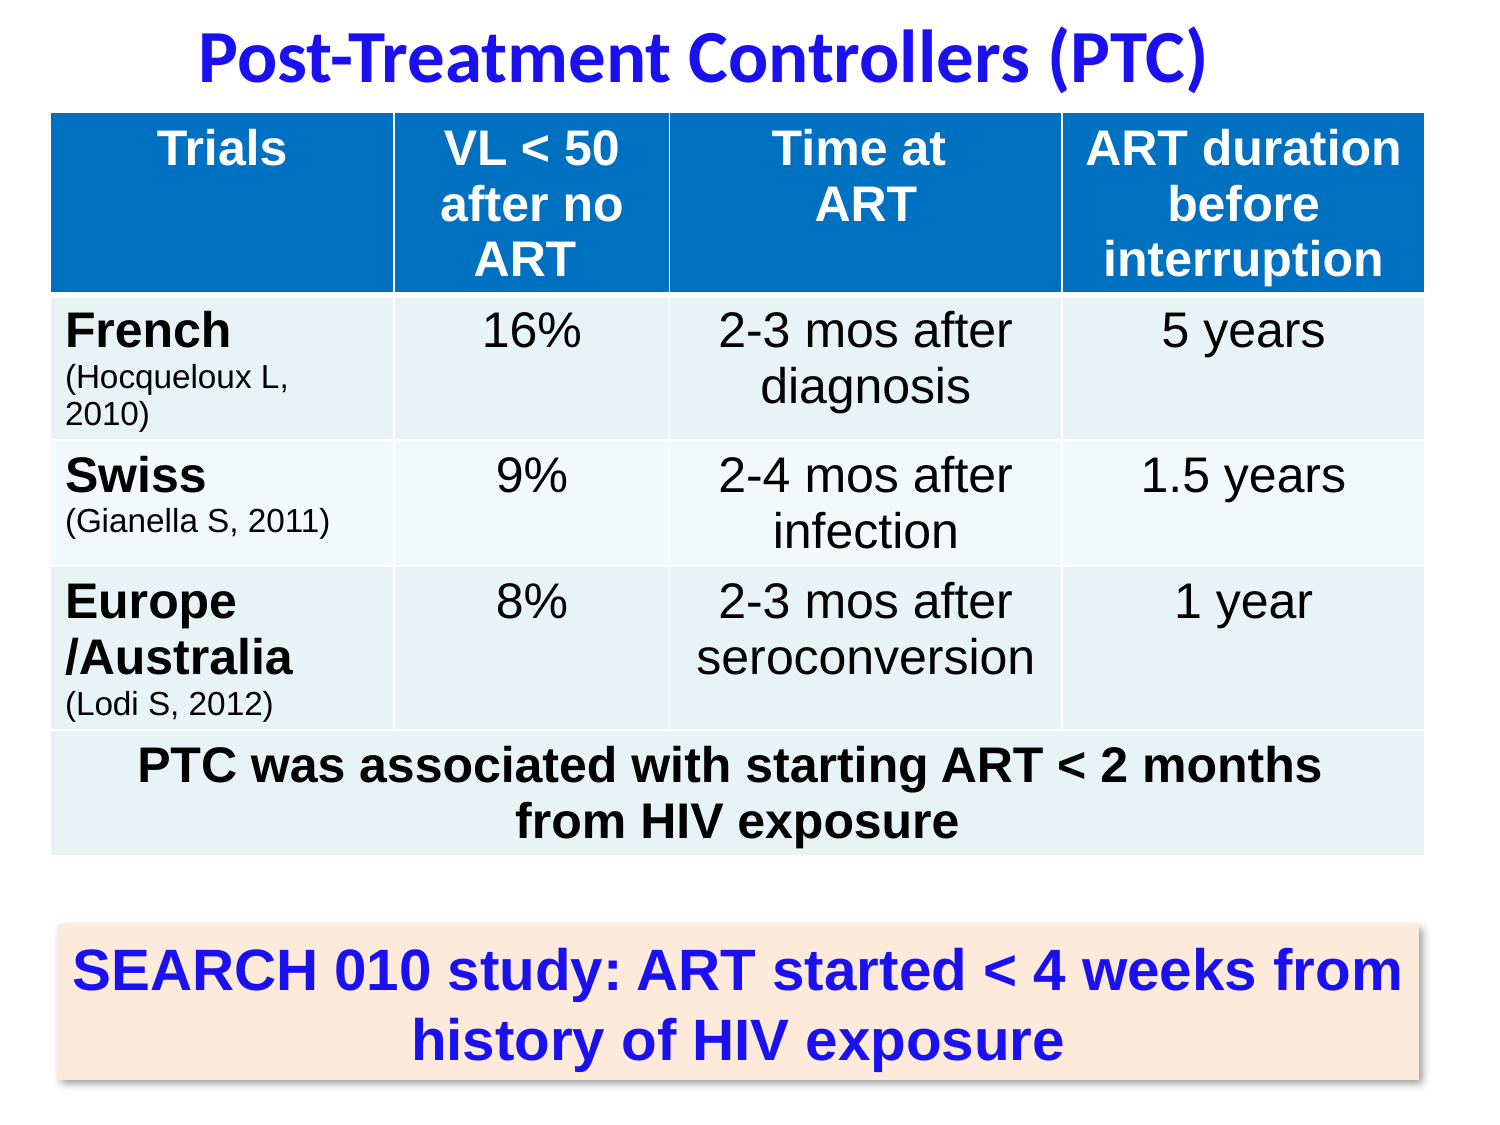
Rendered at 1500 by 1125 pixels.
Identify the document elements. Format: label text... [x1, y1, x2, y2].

table_cell Swiss (Gianella S, 2011) [51, 441, 393, 565]
table_header VL < 50 after no ART [395, 113, 669, 292]
table_cell Europe /Australia (Lodi S, 2012) [51, 567, 393, 729]
table_cell PTC was associated with starting ART < 2 months from HIV exposure [51, 731, 1424, 855]
table_header Time at ART [670, 113, 1061, 292]
table_cell French (Hocqueloux L, 2010) [51, 298, 393, 439]
table_header ART duration before interruption [1063, 113, 1424, 292]
text_box SEARCH 010 study: ART started < 4 weeks from history of HIV exposure [57, 924, 1419, 1080]
table_cell 8% [395, 567, 669, 729]
table_cell 1.5 years [1063, 441, 1424, 565]
table_cell 9% [395, 441, 669, 565]
table_cell 2-4 mos after infection [670, 441, 1061, 565]
table_cell 2-3 mos after seroconversion [670, 567, 1061, 729]
text_box Post-Treatment Controllers (PTC) [183, 0, 1225, 105]
table_header Trials [51, 113, 393, 292]
table_cell 16% [395, 298, 669, 439]
table_cell 5 years [1063, 298, 1424, 439]
table_cell 1 year [1063, 567, 1424, 729]
table_cell 2-3 mos after diagnosis [670, 298, 1061, 439]
